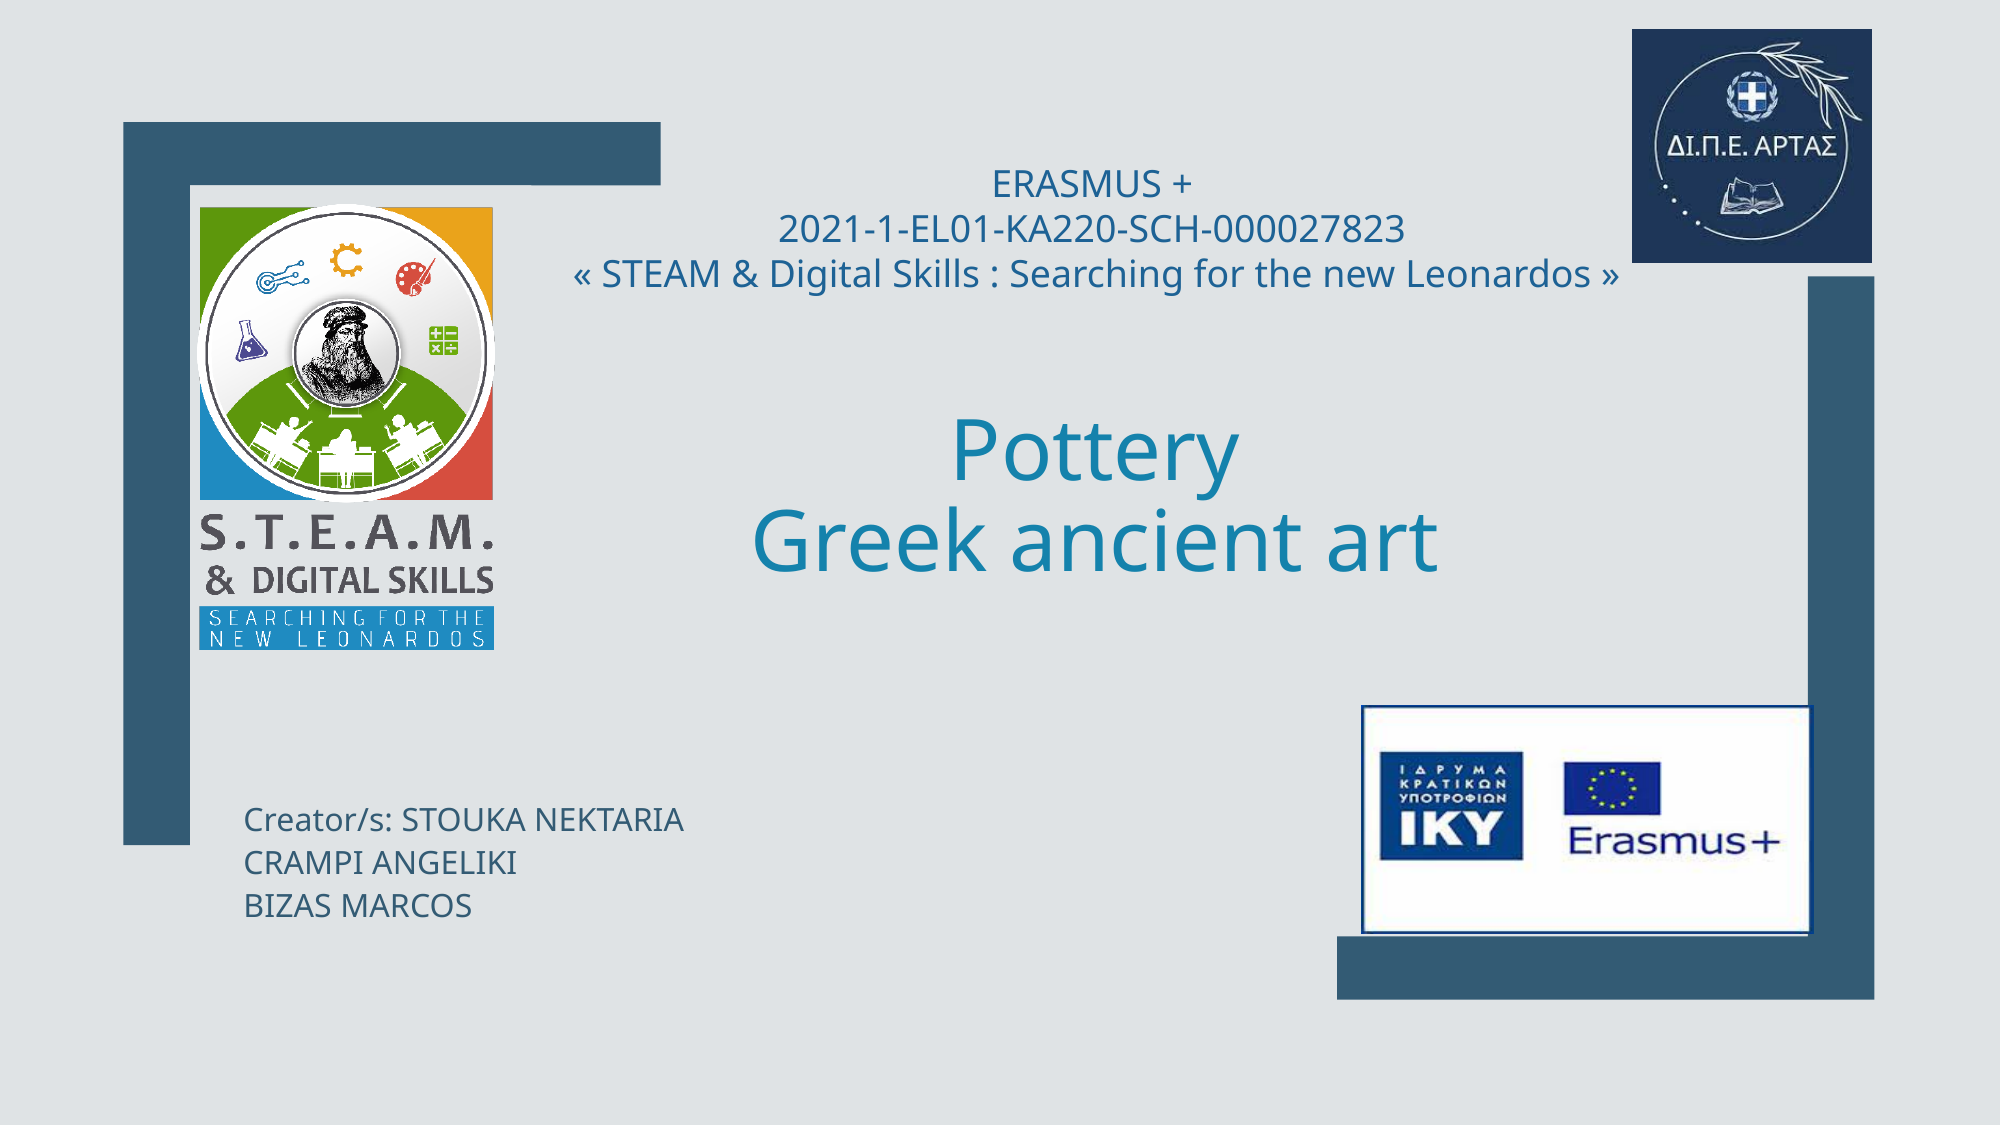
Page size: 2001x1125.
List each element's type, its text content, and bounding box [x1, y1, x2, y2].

subtitle Creator/s: STOUKA NEKTARIA CRAMPI ANGELIKI BIZAS MARCOS [228, 662, 1019, 935]
picture [197, 204, 495, 650]
picture [1632, 29, 1872, 263]
title Pottery Greek ancient art [495, 399, 1774, 598]
text_box ERASMUS + 2021-1-EL01-KA220-SCH-000027823 « STEAM & Digital Skills : Searching for the new Leonardos » [169, 152, 2000, 303]
picture [1361, 705, 1814, 935]
